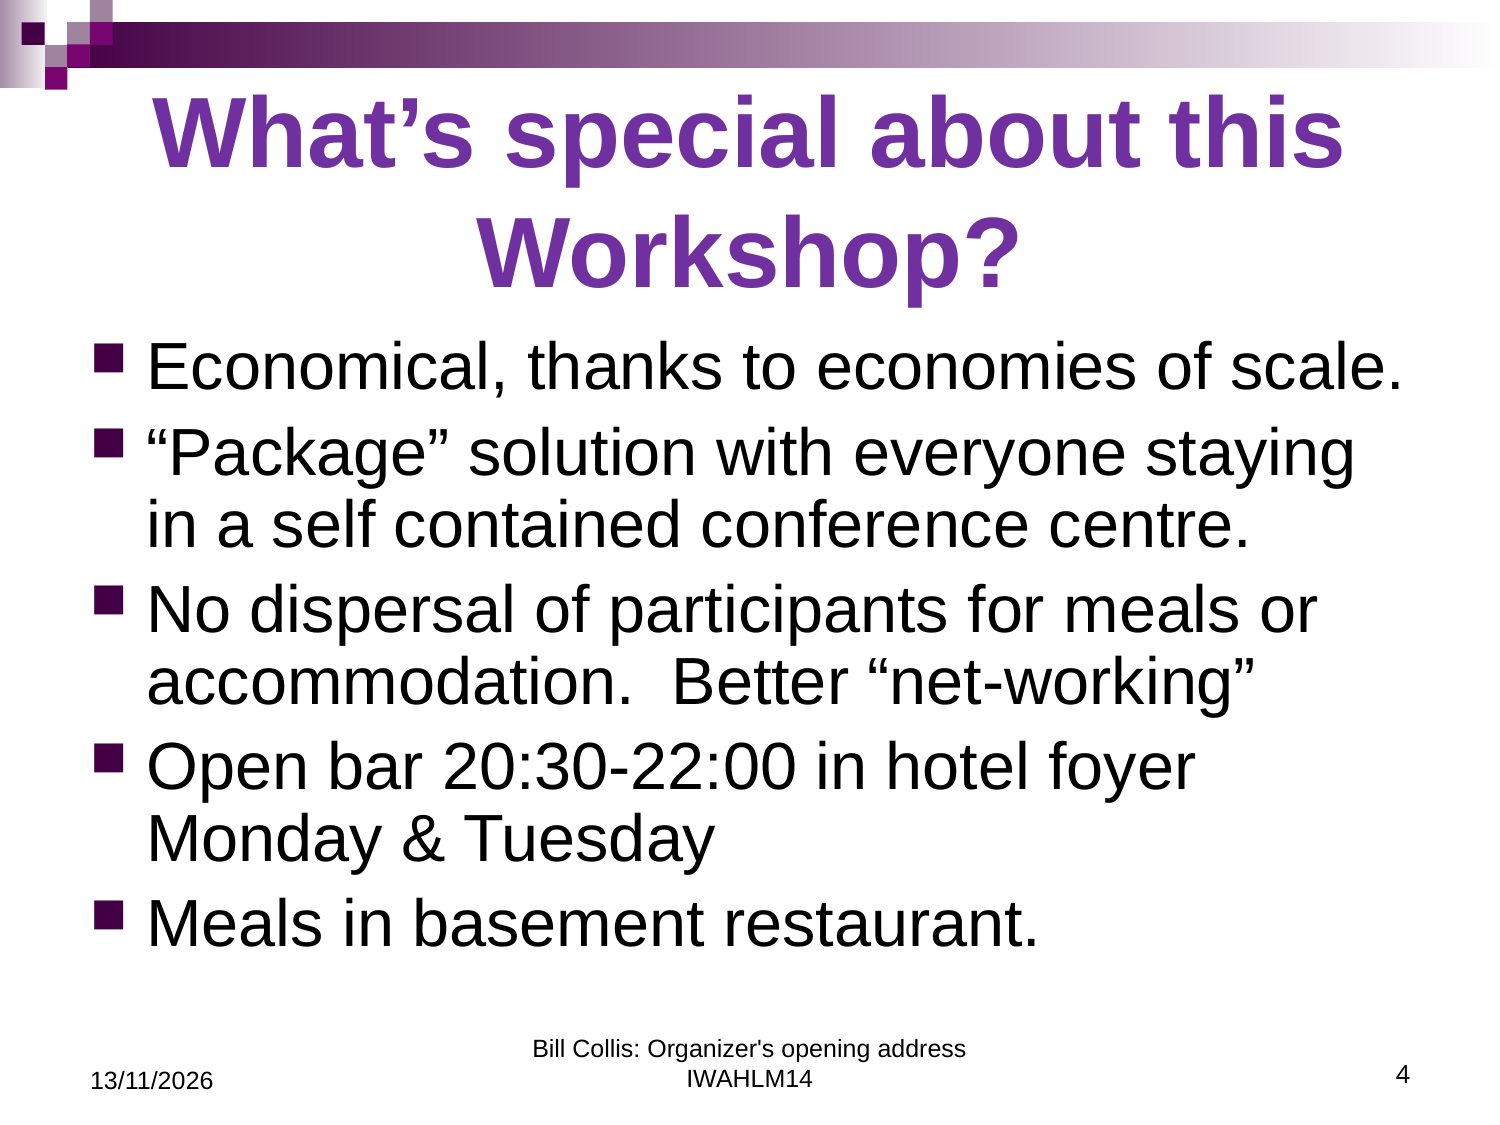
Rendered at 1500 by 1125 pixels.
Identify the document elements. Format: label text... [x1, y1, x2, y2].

title What’s special about this Workshop? [75, 75, 1425, 300]
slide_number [75, 1024, 425, 1103]
list Economical, thanks to economies of scale. “Package” solution with everyone staying in a self contained conference centre. No dispersal of participants for meals or accommodation. Better “net-working” Open bar 20:30-22:00 in hotel foyer Monday & Tuesday Meals in basement restaurant. [75, 324, 1425, 963]
footer Bill Collis: Organizer's opening address IWAHLM14 [512, 1025, 988, 1100]
slide_number 4 [1074, 1025, 1425, 1100]
